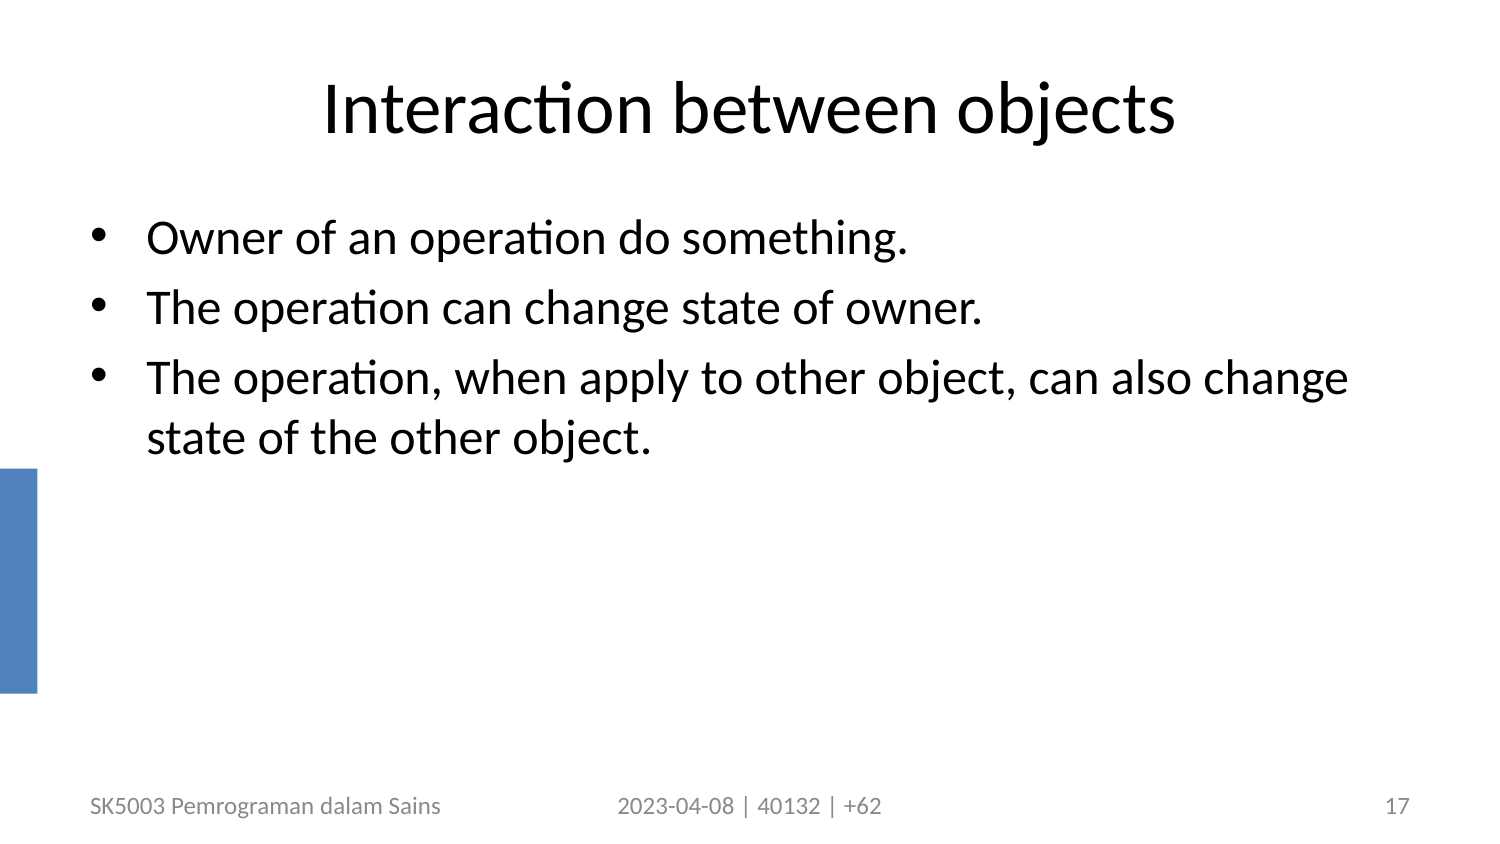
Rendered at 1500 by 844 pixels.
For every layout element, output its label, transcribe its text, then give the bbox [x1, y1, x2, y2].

list Owner of an operation do something. The operation can change state of owner. The operation, when apply to other object, can also change state of the other object. [74, 196, 1426, 754]
slide_number SK5003 Pemrograman dalam Sains [75, 782, 463, 827]
slide_number 17 [1074, 782, 1425, 827]
title Interaction between objects [74, 33, 1426, 175]
footer 2023-04-08 | 40132 | +62 [512, 782, 988, 827]
